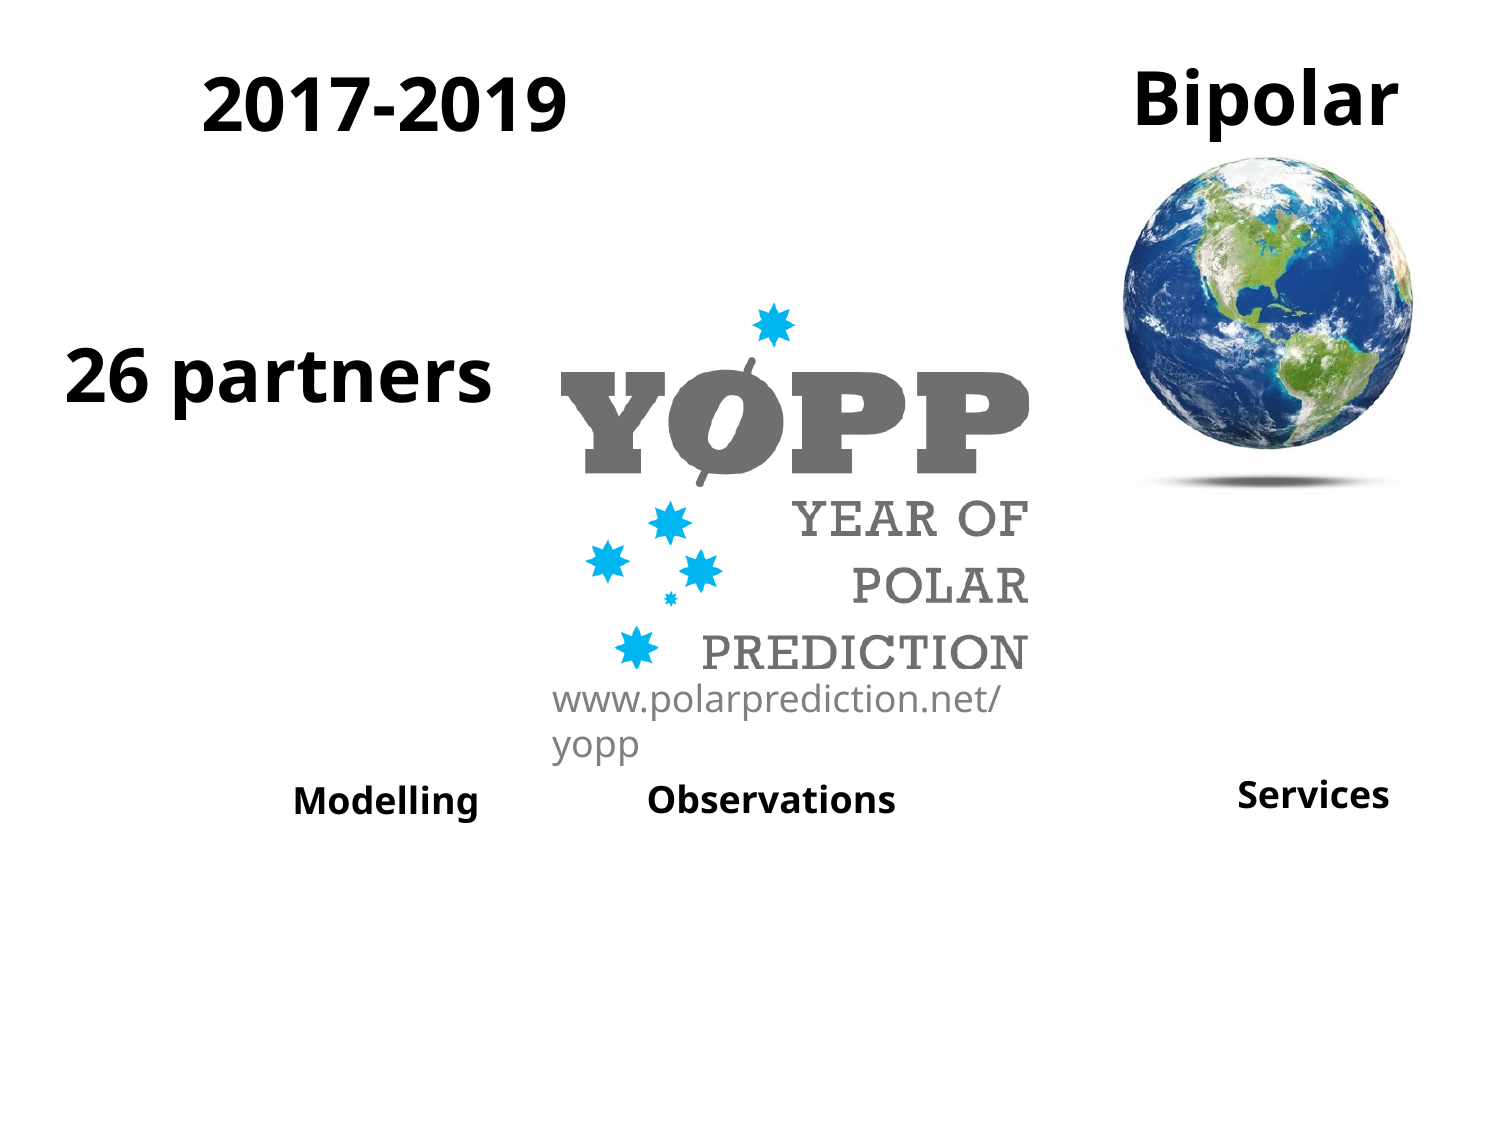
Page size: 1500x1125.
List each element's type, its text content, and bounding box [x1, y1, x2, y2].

text_box 2017-2019 [186, 48, 730, 154]
picture [561, 301, 1029, 669]
text_box Modelling [277, 769, 644, 830]
text_box www.polarprediction.net/yopp [537, 667, 1075, 772]
text_box 26 partners [49, 320, 556, 516]
picture [1104, 142, 1431, 499]
text_box Bipolar [1116, 42, 1500, 148]
text_box Services [1222, 763, 1411, 824]
text_box Observations [631, 772, 999, 829]
